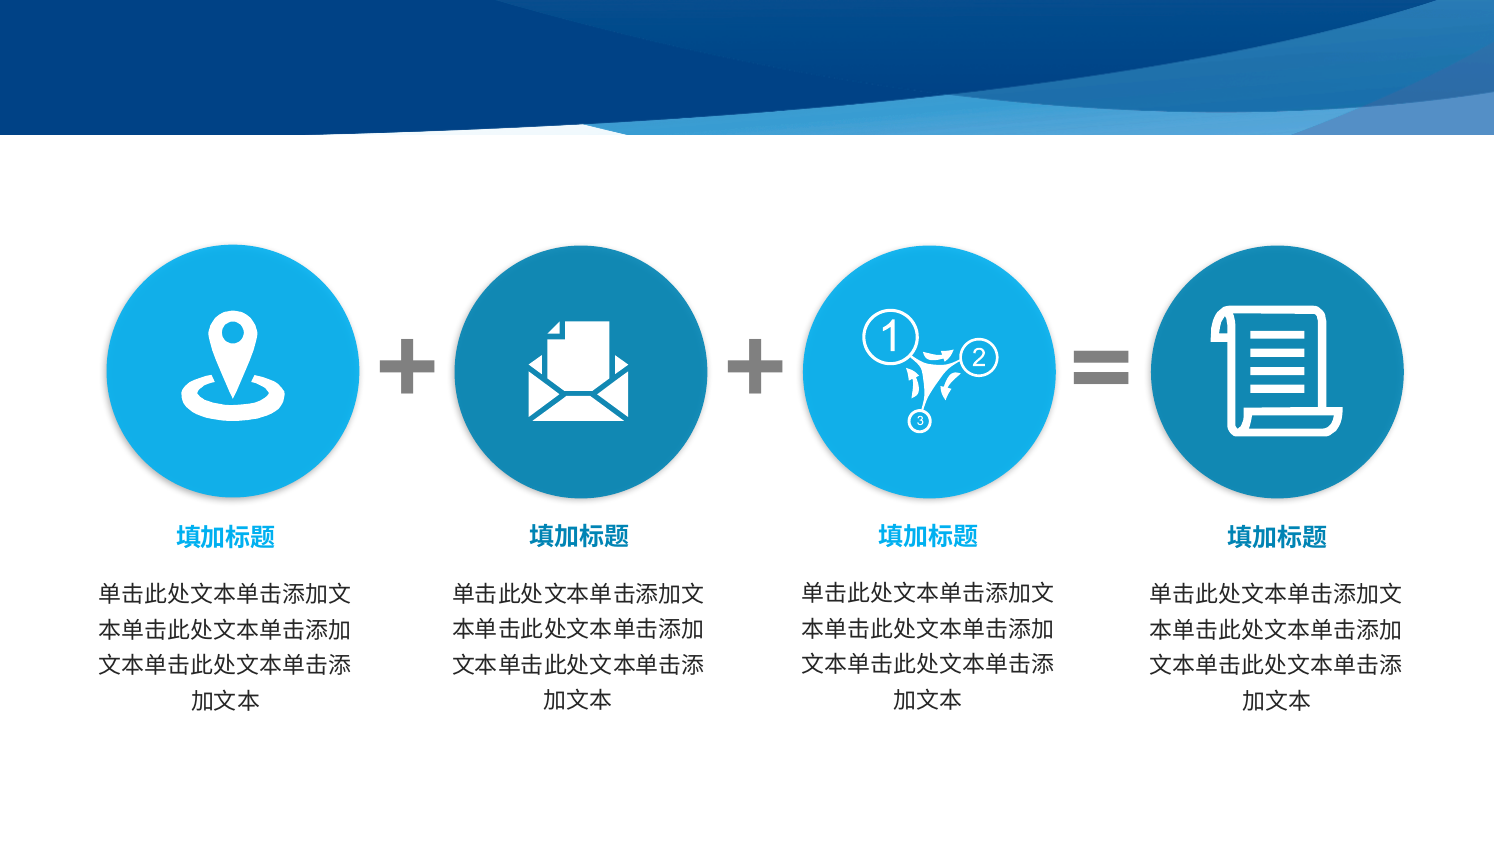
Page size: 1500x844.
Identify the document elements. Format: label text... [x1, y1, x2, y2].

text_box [1210, 305, 1343, 437]
text_box 单击此处文本单击添加文本单击此处文本单击添加文本单击此处文本单击添加文本 [1149, 563, 1404, 714]
text_box [1168, 244, 1405, 500]
text_box [820, 244, 1039, 500]
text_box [528, 321, 629, 421]
text_box [862, 308, 999, 434]
text_box = [1033, 288, 1170, 438]
text_box 单击此处文本单击添加文本单击此处文本单击添加文本单击此处文本单击添加文本 [98, 563, 353, 714]
text_box 填加标题 [430, 513, 728, 551]
text_box [471, 244, 691, 500]
text_box 填加标题 [1128, 513, 1426, 552]
text_box 单击此处文本单击添加文本单击此处文本单击添加文本单击此处文本单击添加文本 [801, 563, 1056, 714]
picture [0, 0, 1494, 135]
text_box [181, 310, 285, 421]
text_box 填加标题 [780, 513, 1077, 551]
text_box 填加标题 [77, 513, 375, 552]
text_box [105, 243, 342, 499]
text_box 单击此处文本单击添加文本单击此处文本单击添加文本单击此处文本单击添加文本 [451, 563, 706, 714]
text_box + [339, 286, 476, 437]
text_box + [687, 286, 824, 437]
